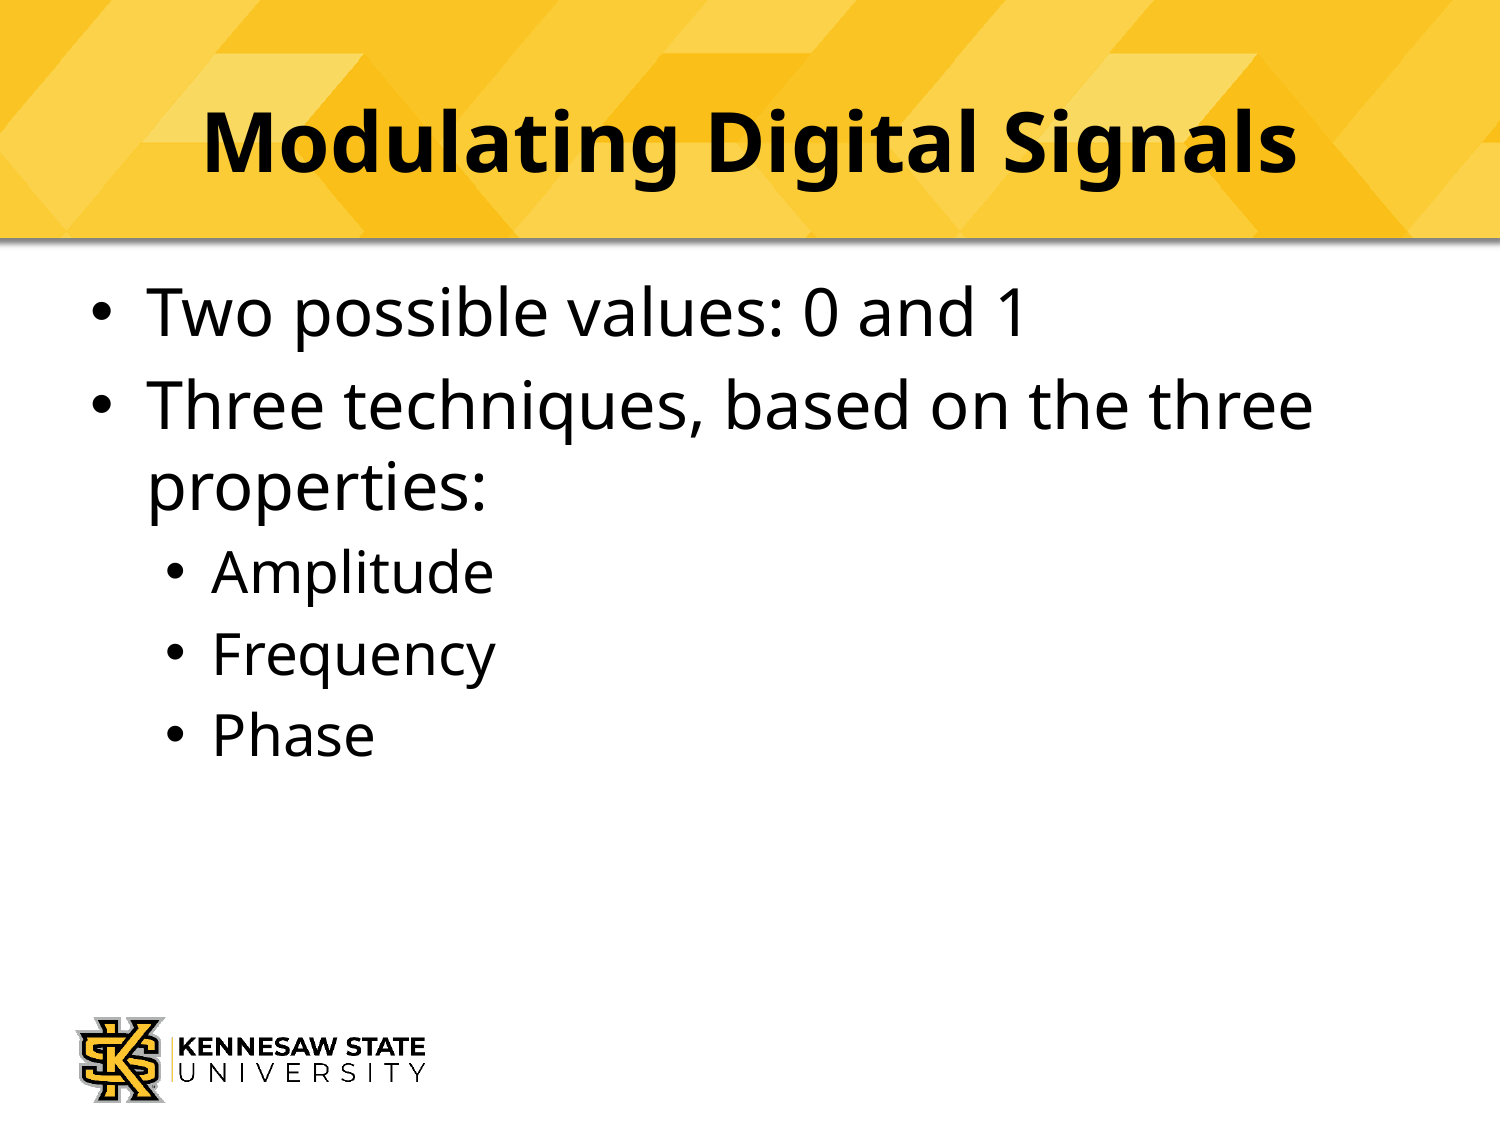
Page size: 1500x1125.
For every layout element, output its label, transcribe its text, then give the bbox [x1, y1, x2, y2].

picture [75, 1017, 425, 1103]
picture [0, 0, 1500, 251]
list Two possible values: 0 and 1 Three techniques, based on the three properties: Amplitude Frequency Phase [75, 262, 1425, 1005]
title Modulating Digital Signals [75, 45, 1425, 233]
